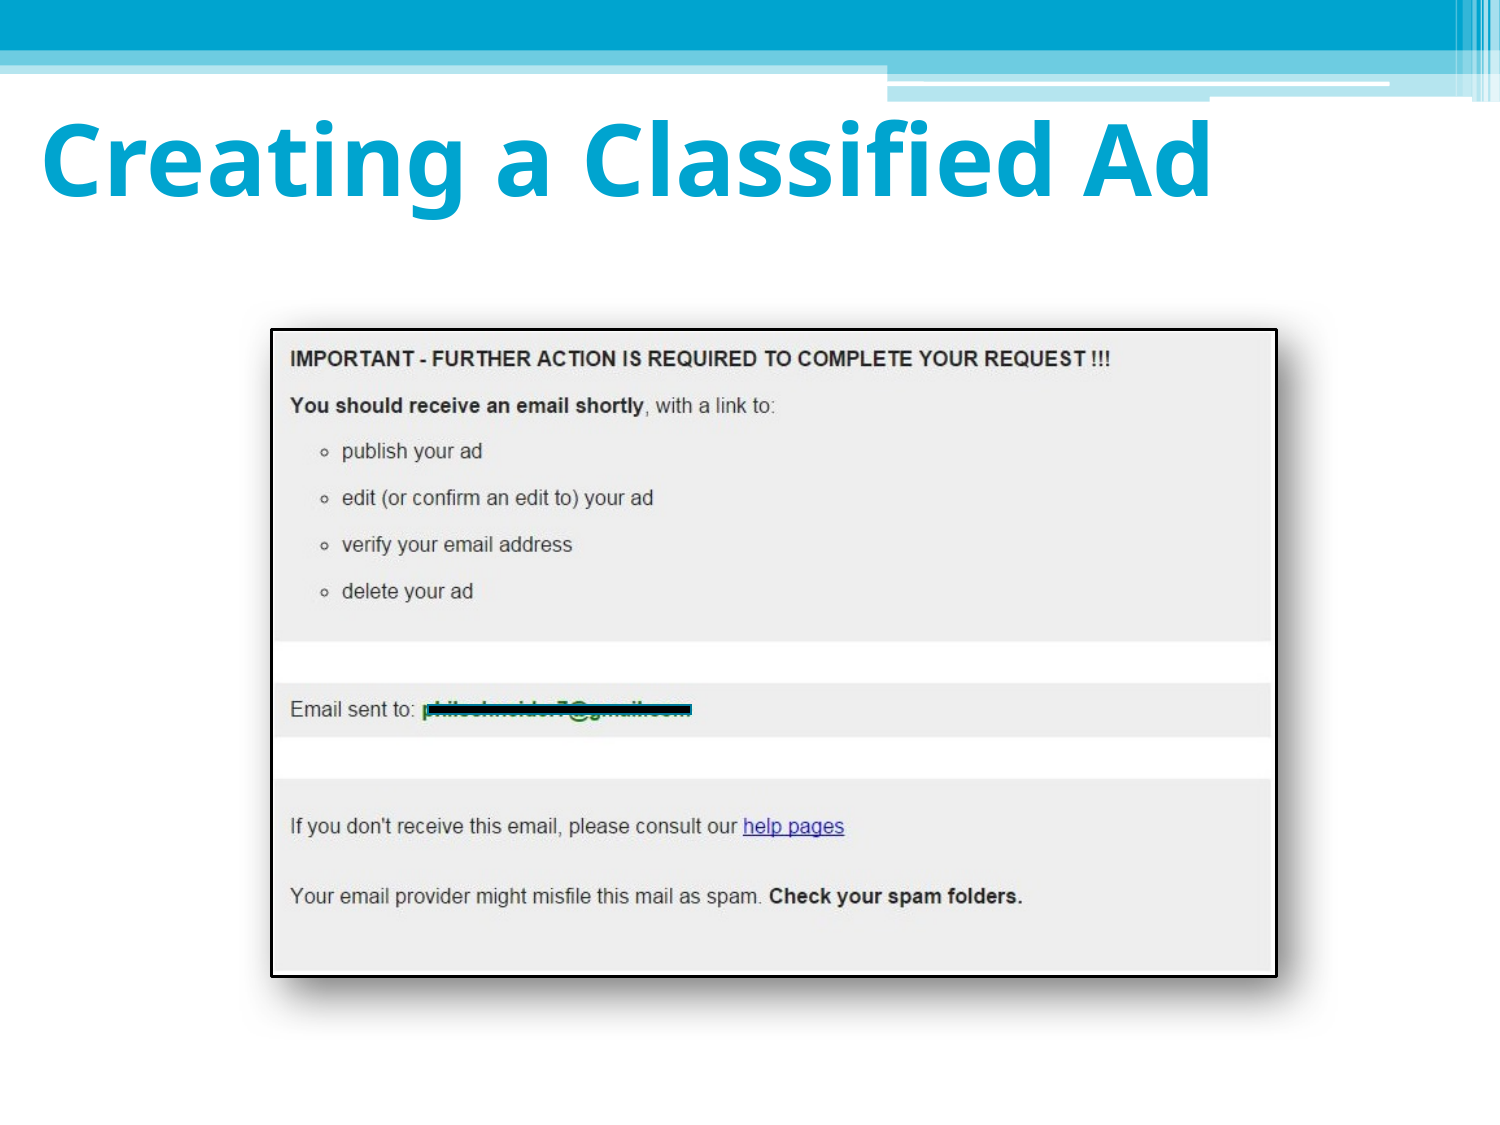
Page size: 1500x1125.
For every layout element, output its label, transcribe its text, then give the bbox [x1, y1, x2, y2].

title Creating a Classified Ad [25, 69, 1376, 245]
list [272, 330, 1275, 976]
